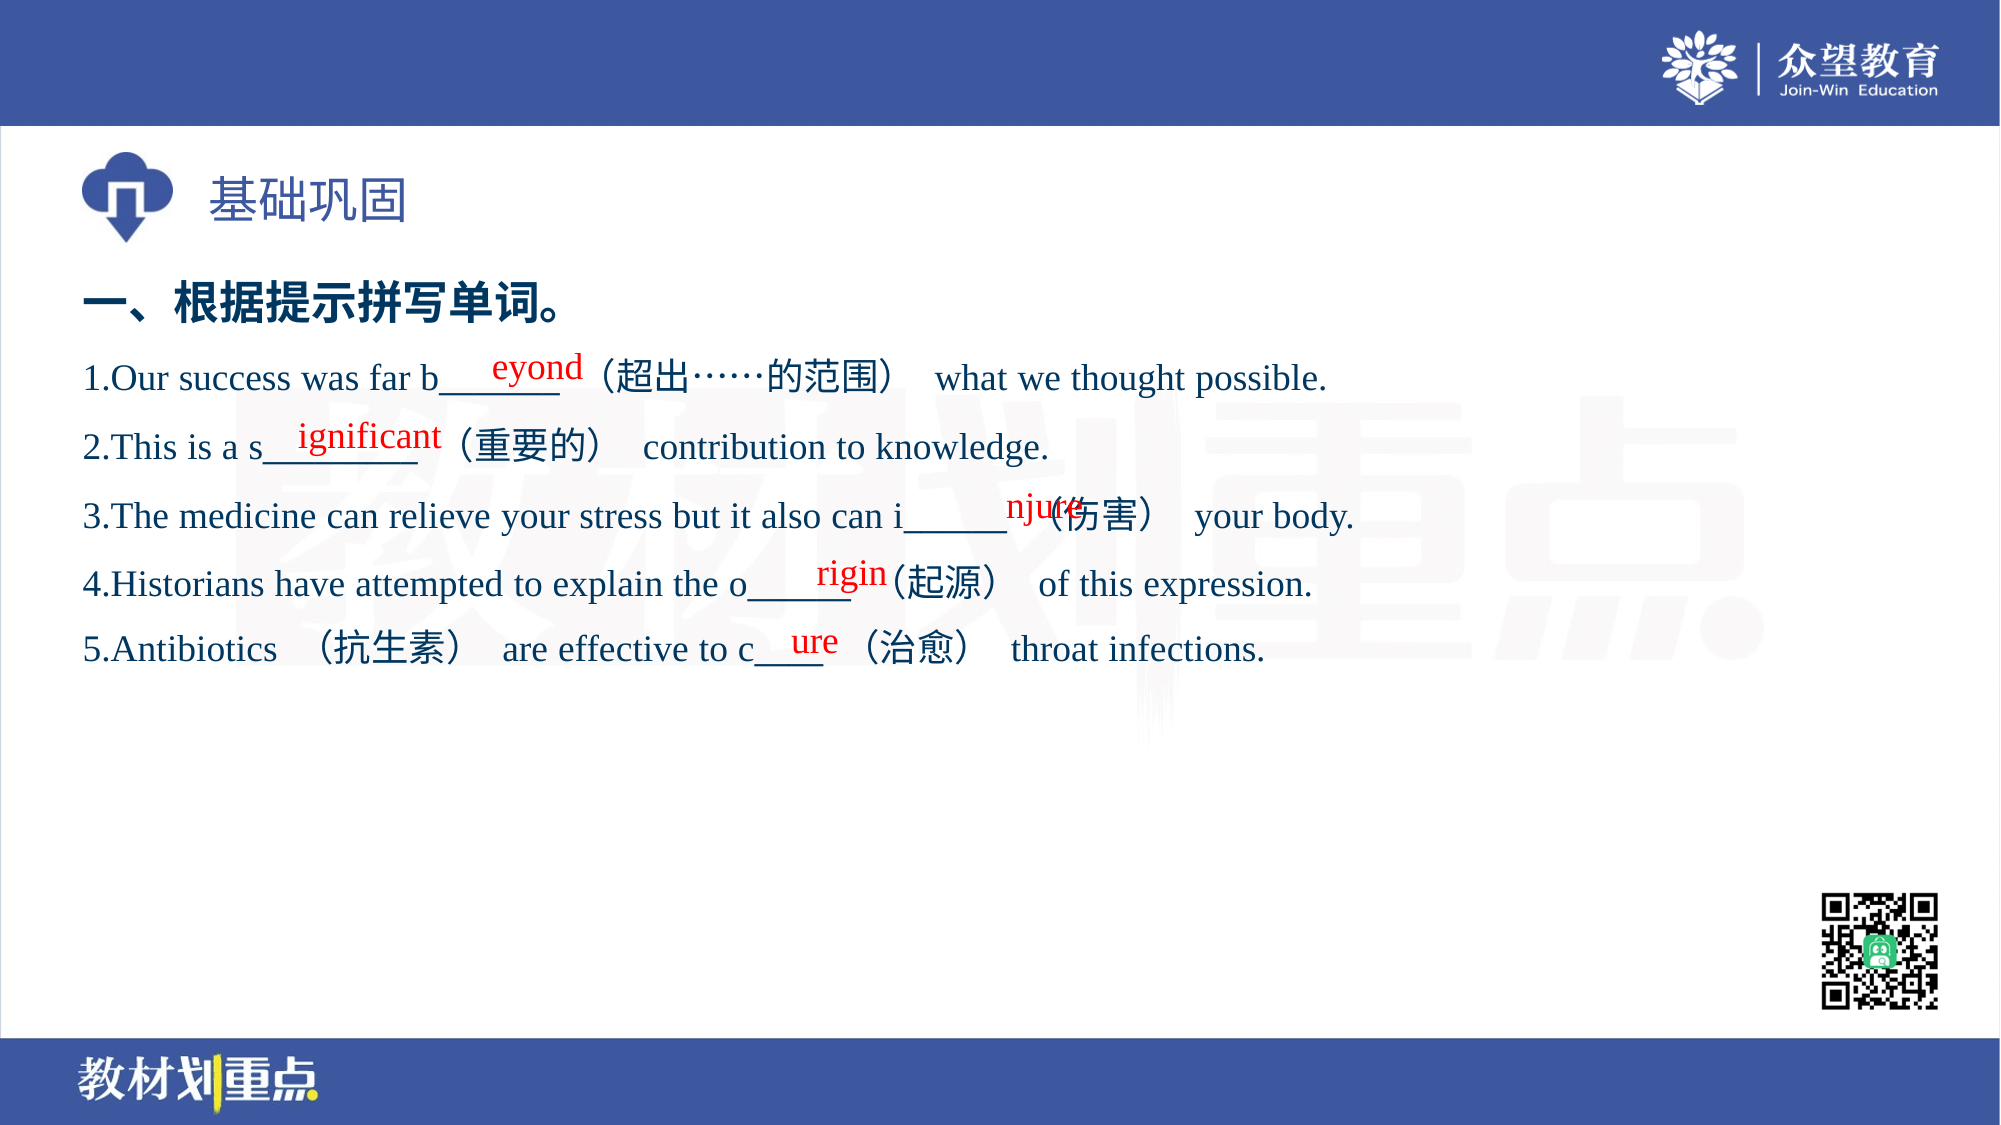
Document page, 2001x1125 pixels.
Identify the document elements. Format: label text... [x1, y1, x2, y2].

text_box eyond [478, 322, 598, 381]
text_box rigin [803, 528, 902, 587]
text_box ure [777, 595, 853, 655]
text_box njure [992, 461, 1098, 520]
text_box 一、根据提示拼写单词。 [82, 247, 1817, 329]
picture [0, 0, 2000, 1125]
text_box 1.Our success was far b_______ （超出……的范围） what we thought possible. 2.This is a s_________ （重要的） contribution to knowledge. 3.The medicine can relieve your stress but it also can i______ （伤害） your body. 4.Historians have attempted to explain the o______ （起源） of this expression. 5.Antibiotics （抗生素） are effective to c____ （治愈） throat infections. [82, 329, 1817, 663]
text_box ignificant [284, 391, 456, 450]
